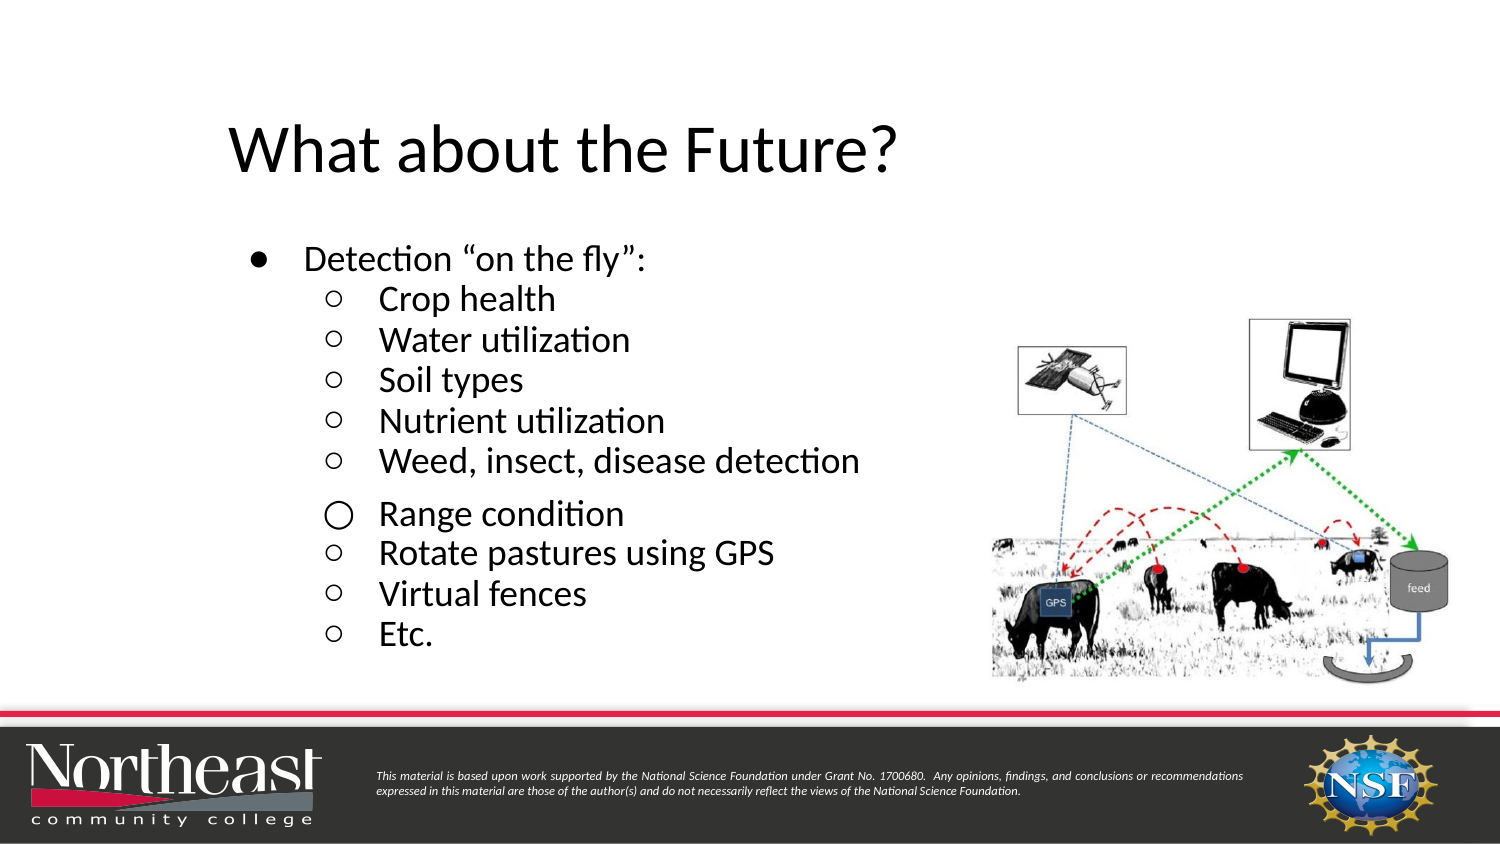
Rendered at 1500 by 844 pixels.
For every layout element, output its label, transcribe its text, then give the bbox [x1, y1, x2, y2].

title What about the Future? [213, 98, 1368, 223]
picture [925, 317, 1483, 699]
picture [26, 744, 213, 827]
list Detection “on the fly”: Crop health Water utilization Soil types Nutrient utilization Weed, insect, disease detection Range condition Rotate pastures using GPS Virtual fences Etc. [213, 223, 1368, 844]
picture [1368, 733, 1440, 837]
